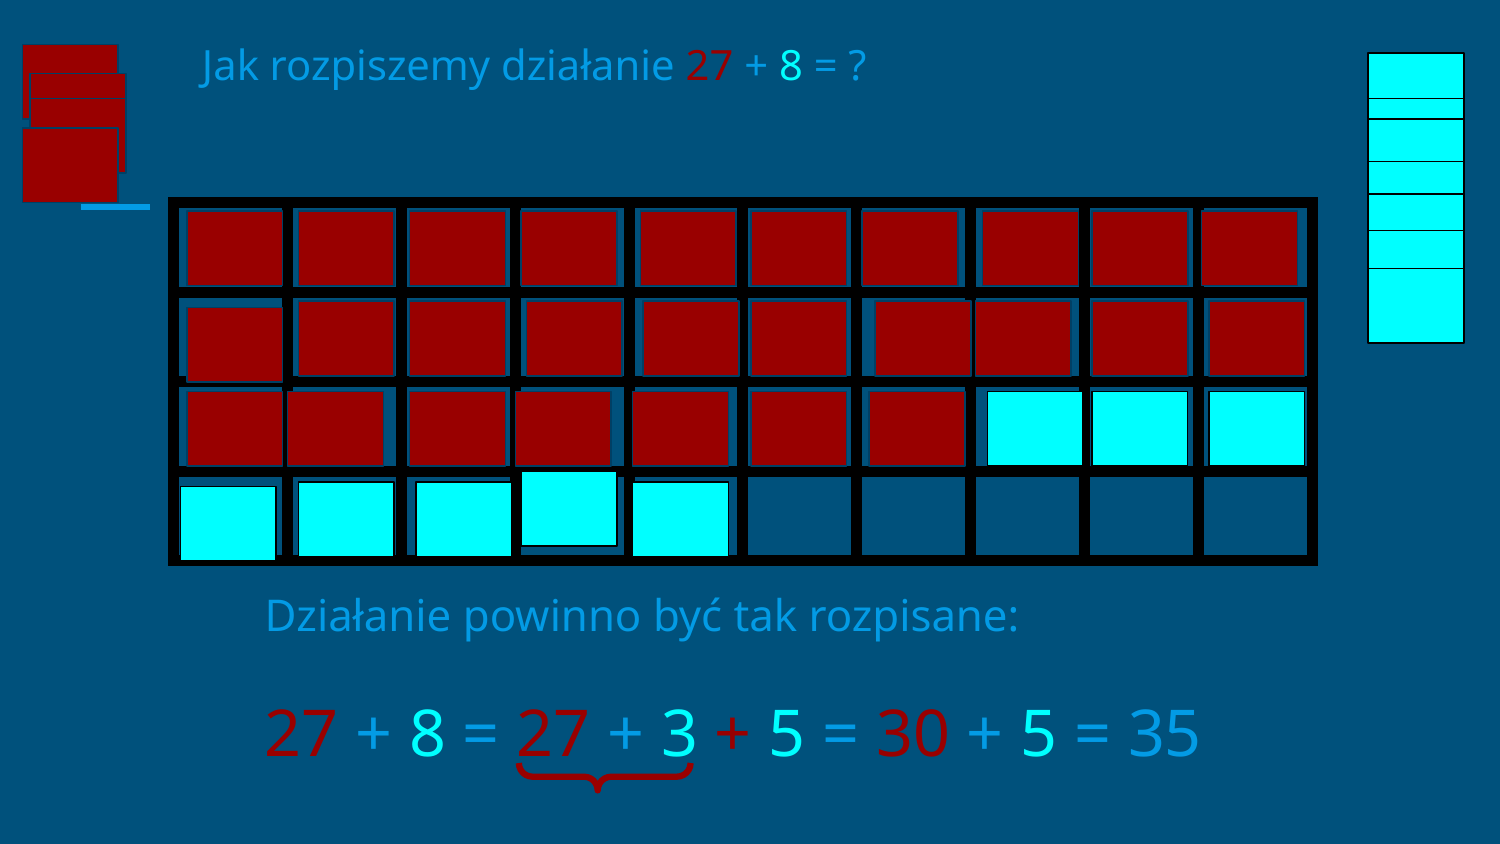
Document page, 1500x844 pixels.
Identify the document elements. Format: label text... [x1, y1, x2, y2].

table_cell [976, 298, 1079, 376]
table_cell [748, 387, 851, 466]
text_box [521, 211, 617, 286]
text_box [287, 391, 384, 467]
table_cell [976, 387, 1079, 466]
table_cell [1090, 387, 1193, 466]
table_cell [521, 477, 624, 555]
text_box [1367, 193, 1464, 230]
table_cell [862, 387, 965, 466]
text_box [521, 471, 617, 547]
text_box [409, 301, 506, 376]
table_header [862, 208, 965, 287]
table_cell [635, 387, 737, 466]
text_box [632, 391, 729, 467]
table_cell [293, 387, 396, 466]
text_box [526, 301, 623, 376]
text_box [640, 211, 737, 286]
text_box [298, 482, 395, 557]
table_cell [635, 477, 737, 555]
text_box [1208, 391, 1305, 467]
text_box [298, 211, 395, 286]
text_box [1367, 268, 1464, 344]
text_box Jak rozpiszemy działanie 27 + 8 = ? [186, 23, 1300, 105]
text_box [750, 301, 847, 376]
text_box [875, 301, 971, 376]
table_cell [862, 298, 965, 376]
text_box [1092, 301, 1188, 376]
text_box [1091, 391, 1188, 467]
table_cell [1204, 477, 1307, 555]
table_header [521, 208, 624, 287]
table_cell [748, 477, 851, 555]
text_box [186, 391, 283, 467]
text_box [1201, 211, 1298, 286]
text_box [22, 127, 119, 203]
table_cell [407, 477, 510, 555]
text_box [1367, 98, 1464, 119]
text_box [987, 391, 1084, 467]
text_box [1367, 53, 1464, 98]
table_header [976, 208, 1079, 287]
table_cell [862, 477, 965, 555]
text_box [518, 762, 691, 791]
table_header [635, 208, 737, 287]
table_header [1204, 208, 1307, 287]
text_box [409, 211, 506, 286]
text_box [643, 301, 739, 376]
table_cell [521, 298, 624, 376]
text_box [186, 211, 283, 286]
table_cell [1204, 298, 1307, 376]
table_cell [407, 298, 510, 376]
table_cell [293, 477, 396, 555]
text_box [22, 44, 119, 120]
text_box [1092, 211, 1188, 286]
table_cell [748, 298, 851, 376]
text_box [298, 301, 395, 376]
text_box [975, 301, 1072, 376]
text_box [1367, 119, 1464, 161]
text_box [1367, 230, 1464, 268]
table_header [293, 208, 396, 287]
table_cell [179, 298, 282, 376]
table_header [1090, 208, 1193, 287]
table_cell [407, 387, 510, 466]
table_cell [179, 477, 282, 555]
text_box [750, 391, 847, 467]
text_box [632, 482, 729, 557]
table_cell [521, 387, 624, 466]
text_box [186, 307, 283, 382]
table_header [748, 208, 851, 287]
text_box [862, 211, 959, 286]
table_header [407, 208, 510, 287]
text_box [180, 486, 277, 561]
table_header [179, 208, 282, 287]
text_box [409, 391, 506, 467]
text_box Działanie powinno być tak rozpisane: 27 + 8 = 27 + 3 + 5 = 30 + 5 = 35 [249, 572, 1266, 829]
text_box [1367, 161, 1464, 193]
text_box [515, 391, 612, 467]
text_box [416, 482, 512, 557]
table_cell [293, 298, 396, 376]
table_cell [635, 298, 737, 376]
table_cell [1090, 477, 1193, 555]
table_cell [976, 477, 1079, 555]
table_cell [179, 387, 282, 466]
text_box [982, 211, 1079, 286]
text_box [30, 98, 126, 173]
table_cell [1090, 298, 1193, 376]
table_cell [1204, 387, 1307, 466]
text_box [1208, 301, 1305, 376]
text_box [750, 211, 847, 286]
text_box [30, 73, 126, 98]
text_box [869, 391, 965, 467]
